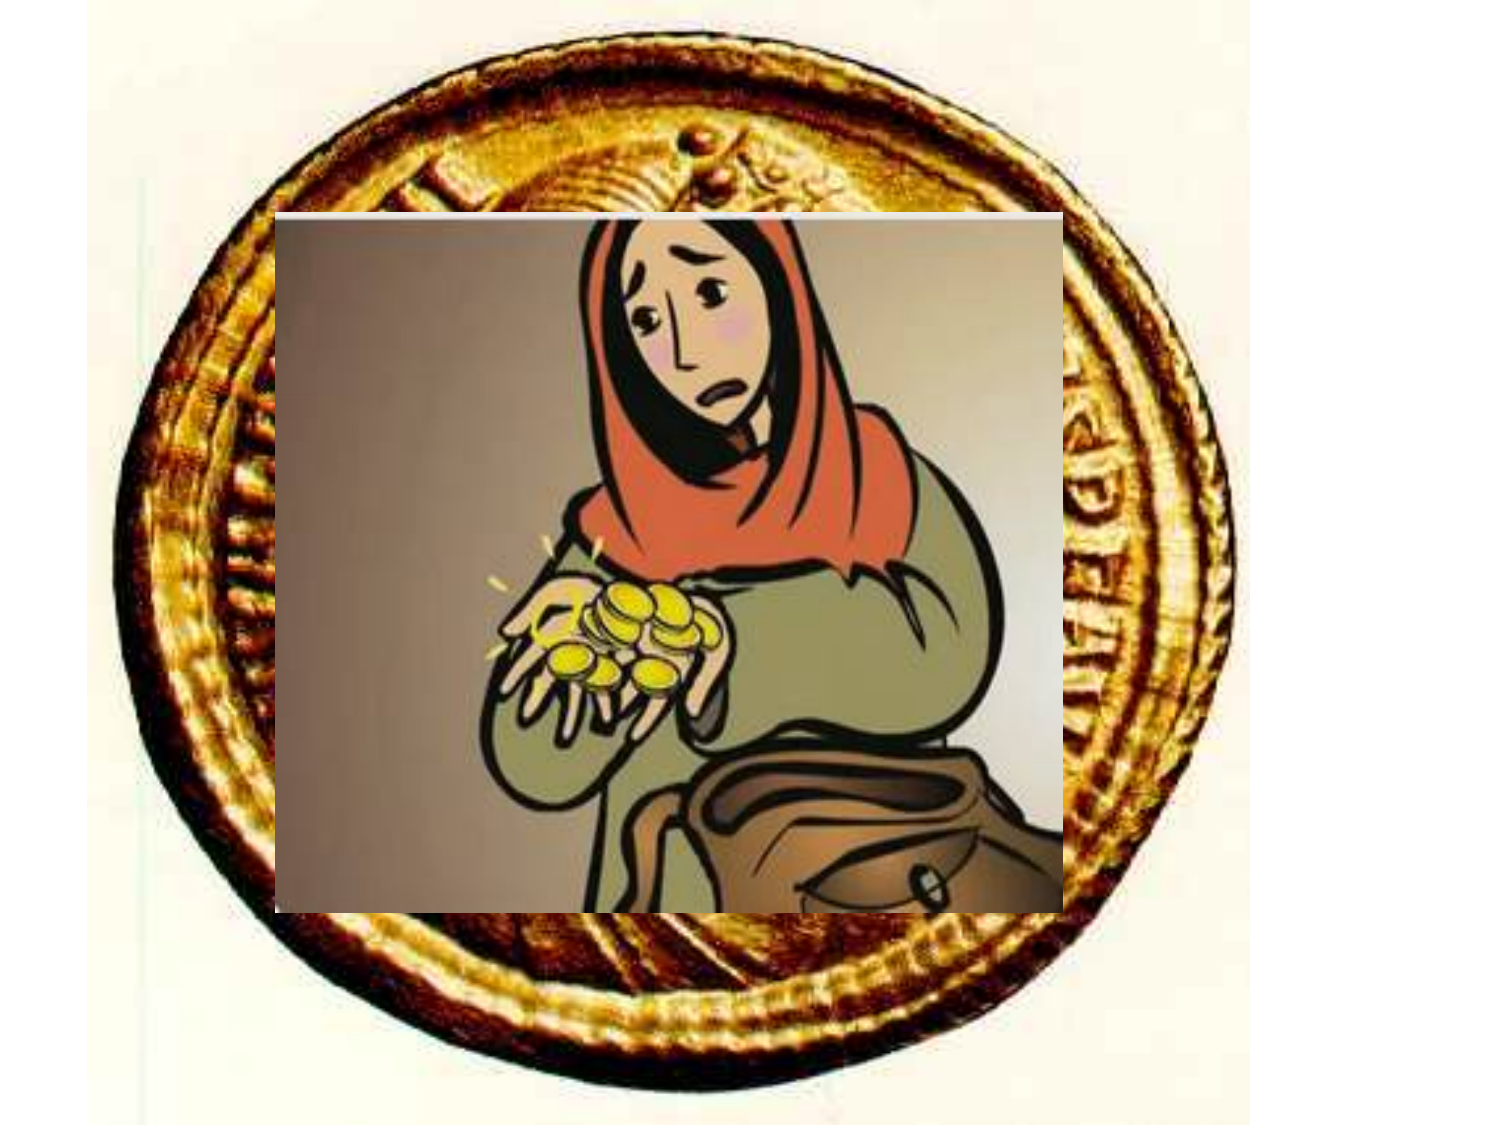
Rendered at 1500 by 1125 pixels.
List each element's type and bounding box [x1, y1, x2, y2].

picture [87, 0, 1251, 1125]
